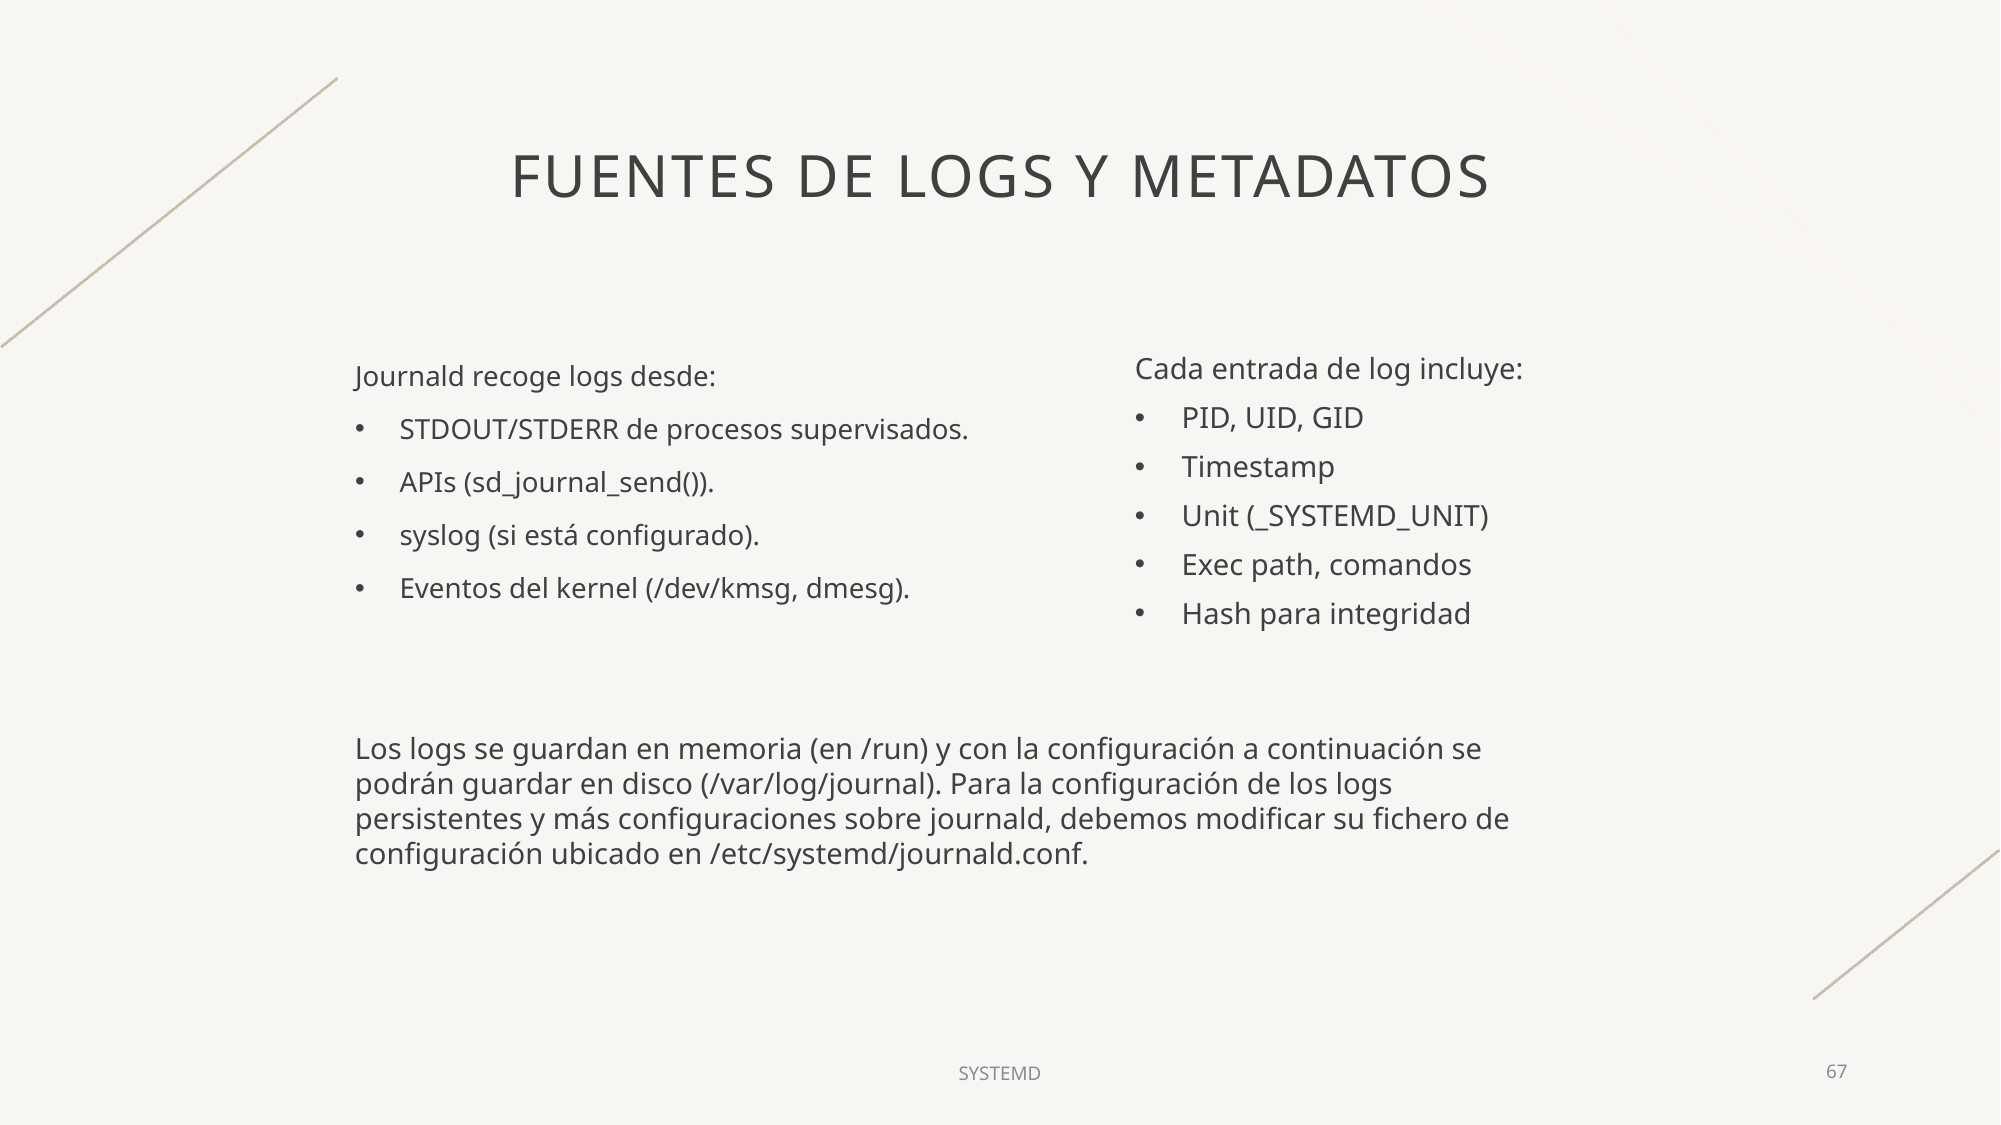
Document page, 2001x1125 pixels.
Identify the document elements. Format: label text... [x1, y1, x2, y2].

text_box Cada entrada de log incluye: PID, UID, GID Timestamp Unit (_SYSTEMD_UNIT) Exec path, comandos Hash para integridad [1119, 343, 1707, 661]
title Fuentes de logs y metadatos [427, 109, 1574, 249]
picture [0, 77, 338, 348]
picture [1812, 849, 2000, 1000]
slide_number 67 [1412, 1042, 1863, 1103]
text_box Journald recoge logs desde: STDOUT/STDERR de procesos supervisados. APIs (sd_journal_send()). syslog (si está configurado). Eventos del kernel (/dev/kmsg, dmesg). [340, 297, 986, 642]
text_box Los logs se guardan en memoria (en /run) y con la configuración a continuación se podrán guardar en disco (/var/log/journal). Para la configuración de los logs persistentes y más configuraciones sobre journald, debemos modificar su fichero de configuración ubicado en /etc/systemd/journald.conf. [340, 722, 1554, 937]
footer SYSTEMD [662, 1042, 1338, 1103]
